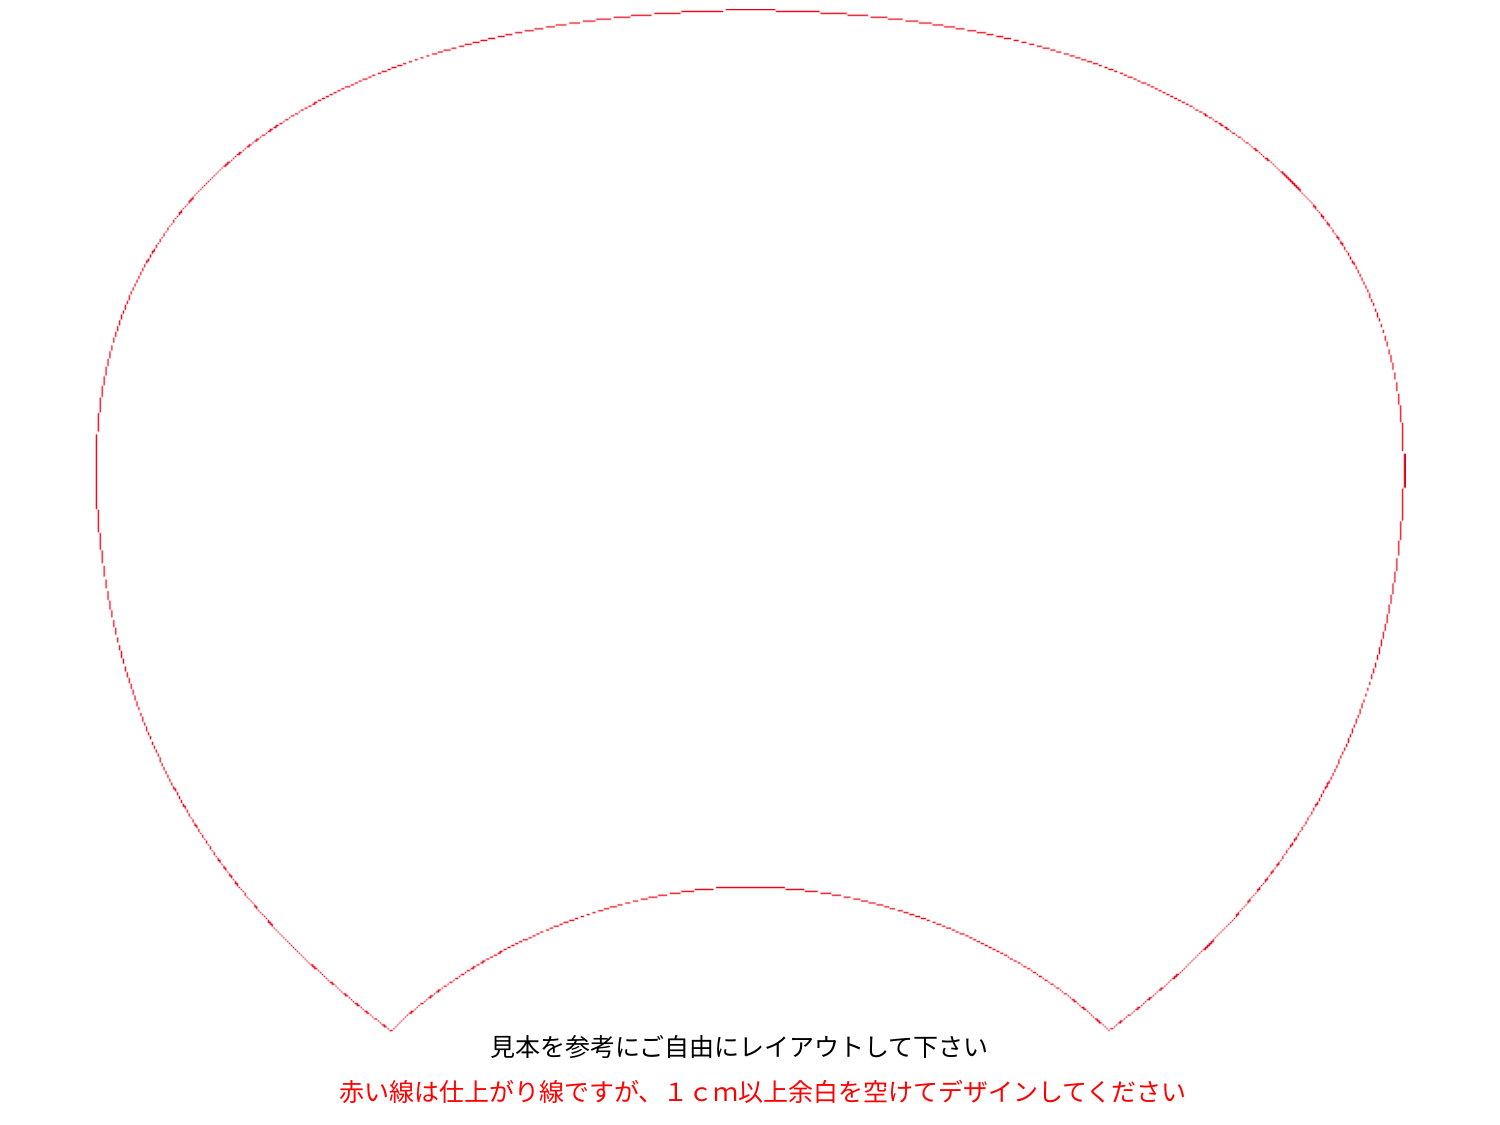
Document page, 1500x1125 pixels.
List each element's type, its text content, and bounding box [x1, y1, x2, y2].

picture [94, 9, 1406, 1034]
text_box 見本を参考にご自由にレイアウトして下さい [475, 1043, 1020, 1069]
text_box 赤い線は仕上がり線ですが、１ｃｍ以上余白を空けてデザインしてください [324, 1069, 1211, 1115]
